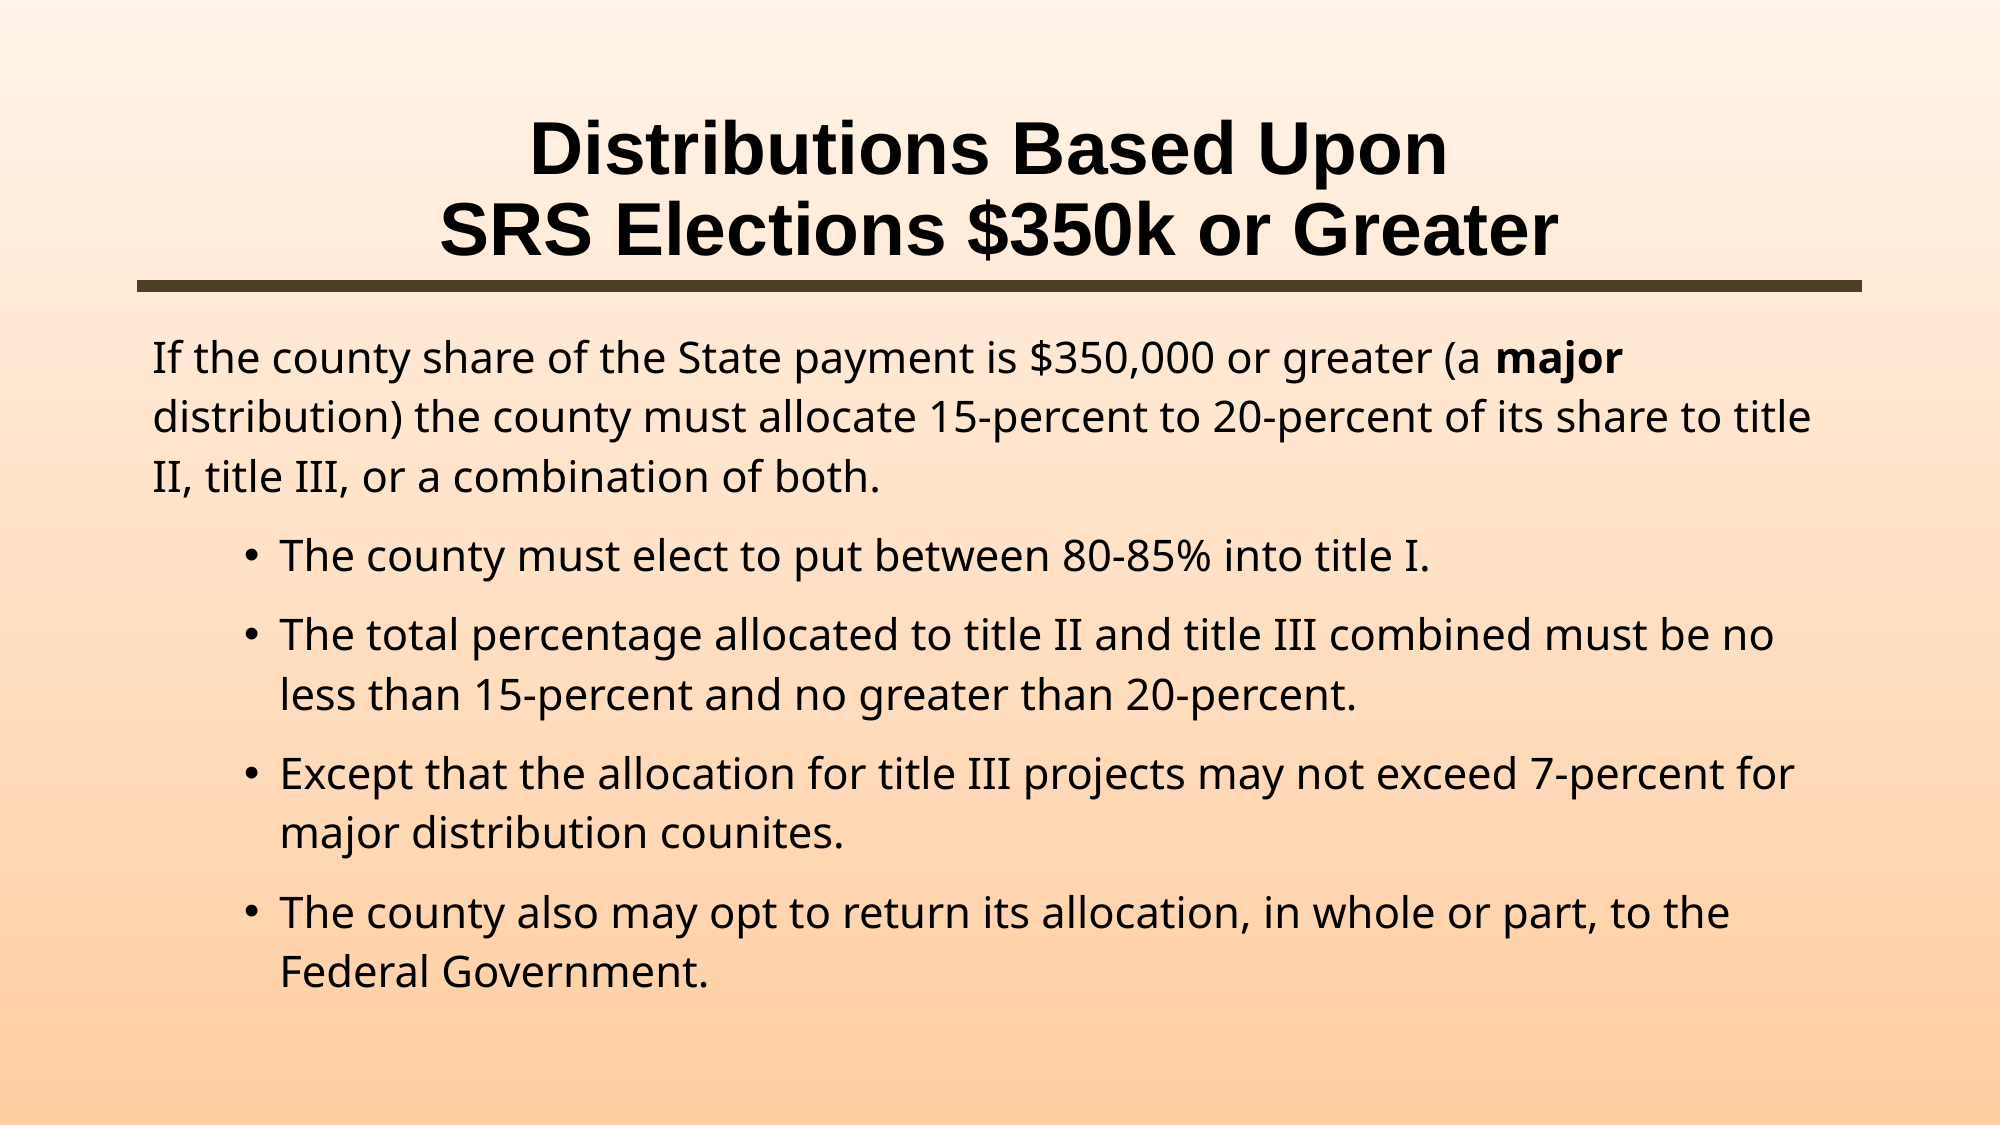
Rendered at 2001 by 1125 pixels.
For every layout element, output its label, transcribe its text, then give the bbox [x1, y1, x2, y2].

title Distributions Based Upon SRS Elections $350k or Greater [137, 102, 1863, 262]
list If the county share of the State payment is $350,000 or greater (a major distribution) the county must allocate 15-percent to 20-percent of its share to title II, title III, or a combination of both. The county must elect to put between 80-85% into title I. The total percentage allocated to title II and title III combined must be no less than 15-percent and no greater than 20-percent. Except that the allocation for title III projects may not exceed 7-percent for major distribution counites. The county also may opt to return its allocation, in whole or part, to the Federal Government. [137, 315, 1863, 1010]
